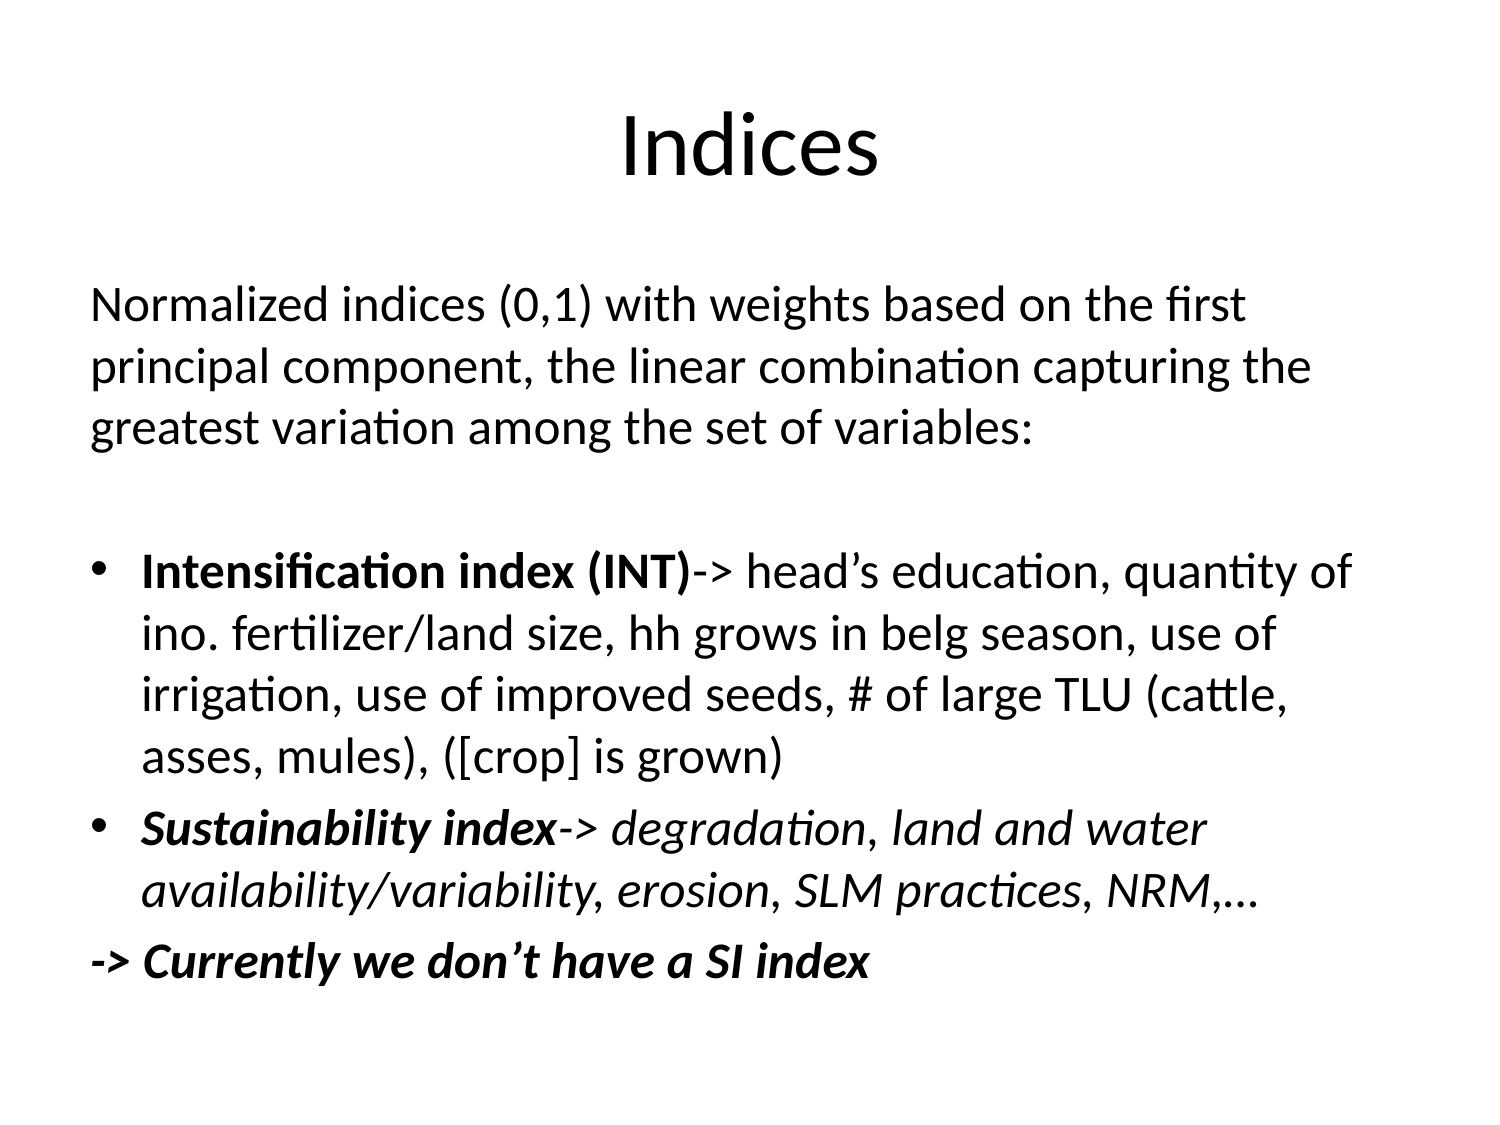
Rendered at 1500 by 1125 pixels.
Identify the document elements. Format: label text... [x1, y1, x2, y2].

list Normalized indices (0,1) with weights based on the first principal component, the linear combination capturing the greatest variation among the set of variables: Intensification index (INT)-> head’s education, quantity of ino. fertilizer/land size, hh grows in belg season, use of irrigation, use of improved seeds, # of large TLU (cattle, asses, mules), ([crop] is grown) Sustainability index-> degradation, land and water availability/variability, erosion, SLM practices, NRM,… -> Currently we don’t have a SI index [75, 262, 1425, 1005]
title Indices [75, 45, 1425, 233]
